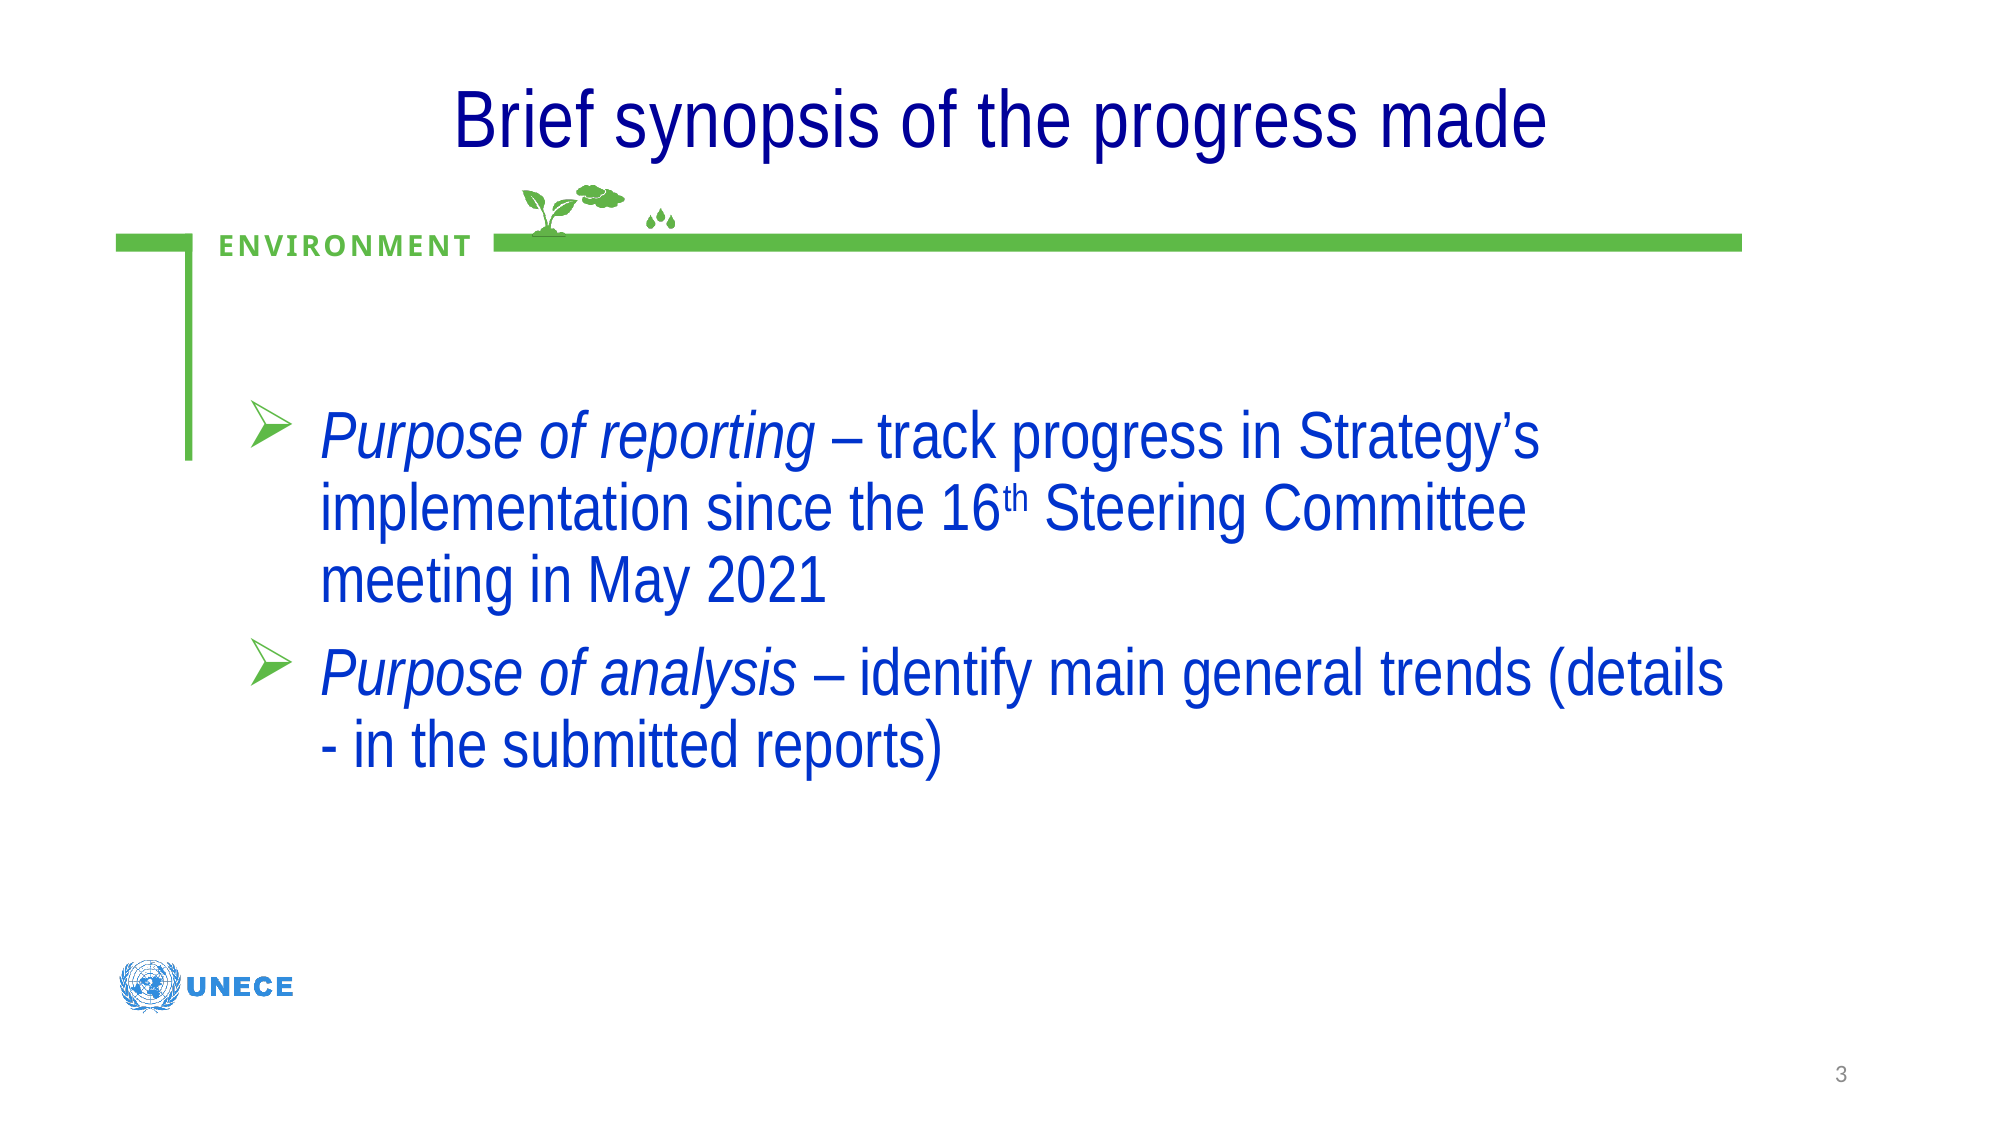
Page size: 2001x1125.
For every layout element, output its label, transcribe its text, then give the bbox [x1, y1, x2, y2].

list Purpose of reporting – track progress in Strategy’s implementation since the 16th Steering Committee meeting in May 2021 Purpose of analysis – identify main general trends (details - in the submitted reports) [210, 461, 1742, 874]
text_box Brief synopsis of the progress made [263, 34, 1742, 94]
slide_number 3 [1412, 1042, 1863, 1103]
picture [115, 958, 295, 1014]
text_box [115, 94, 1742, 461]
